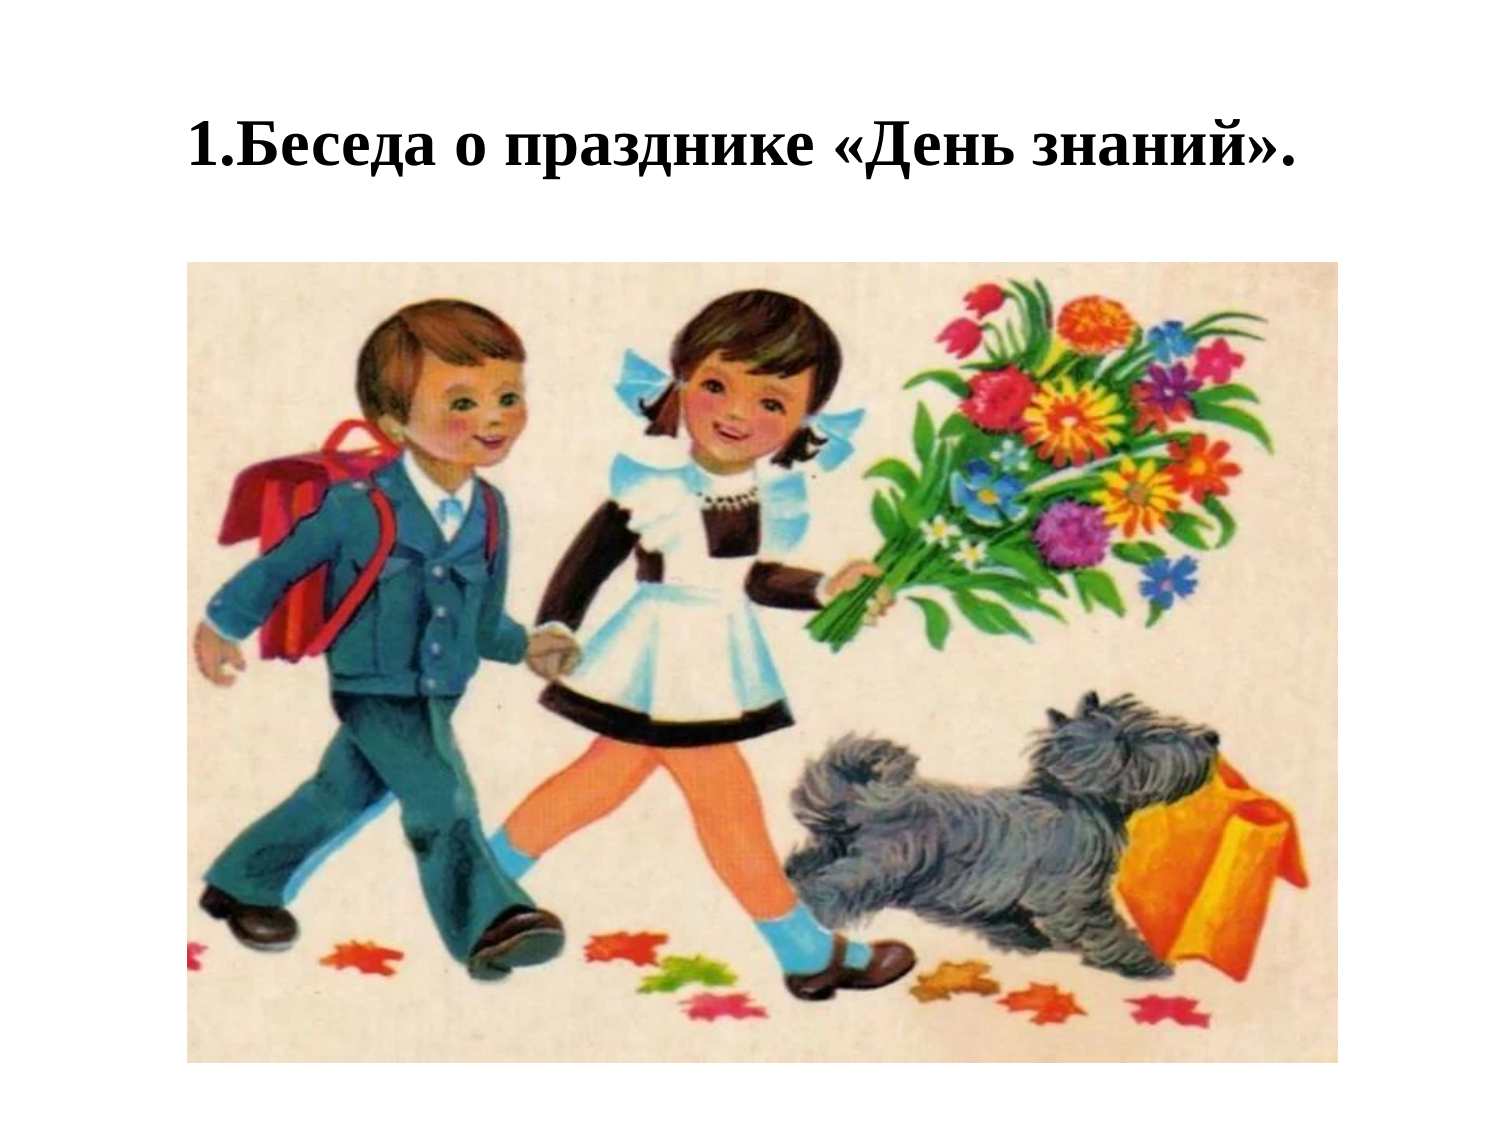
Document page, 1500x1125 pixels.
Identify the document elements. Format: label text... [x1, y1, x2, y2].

title 1.Беседа о празднике «День знаний». [75, 45, 1425, 233]
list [187, 262, 1338, 1063]
